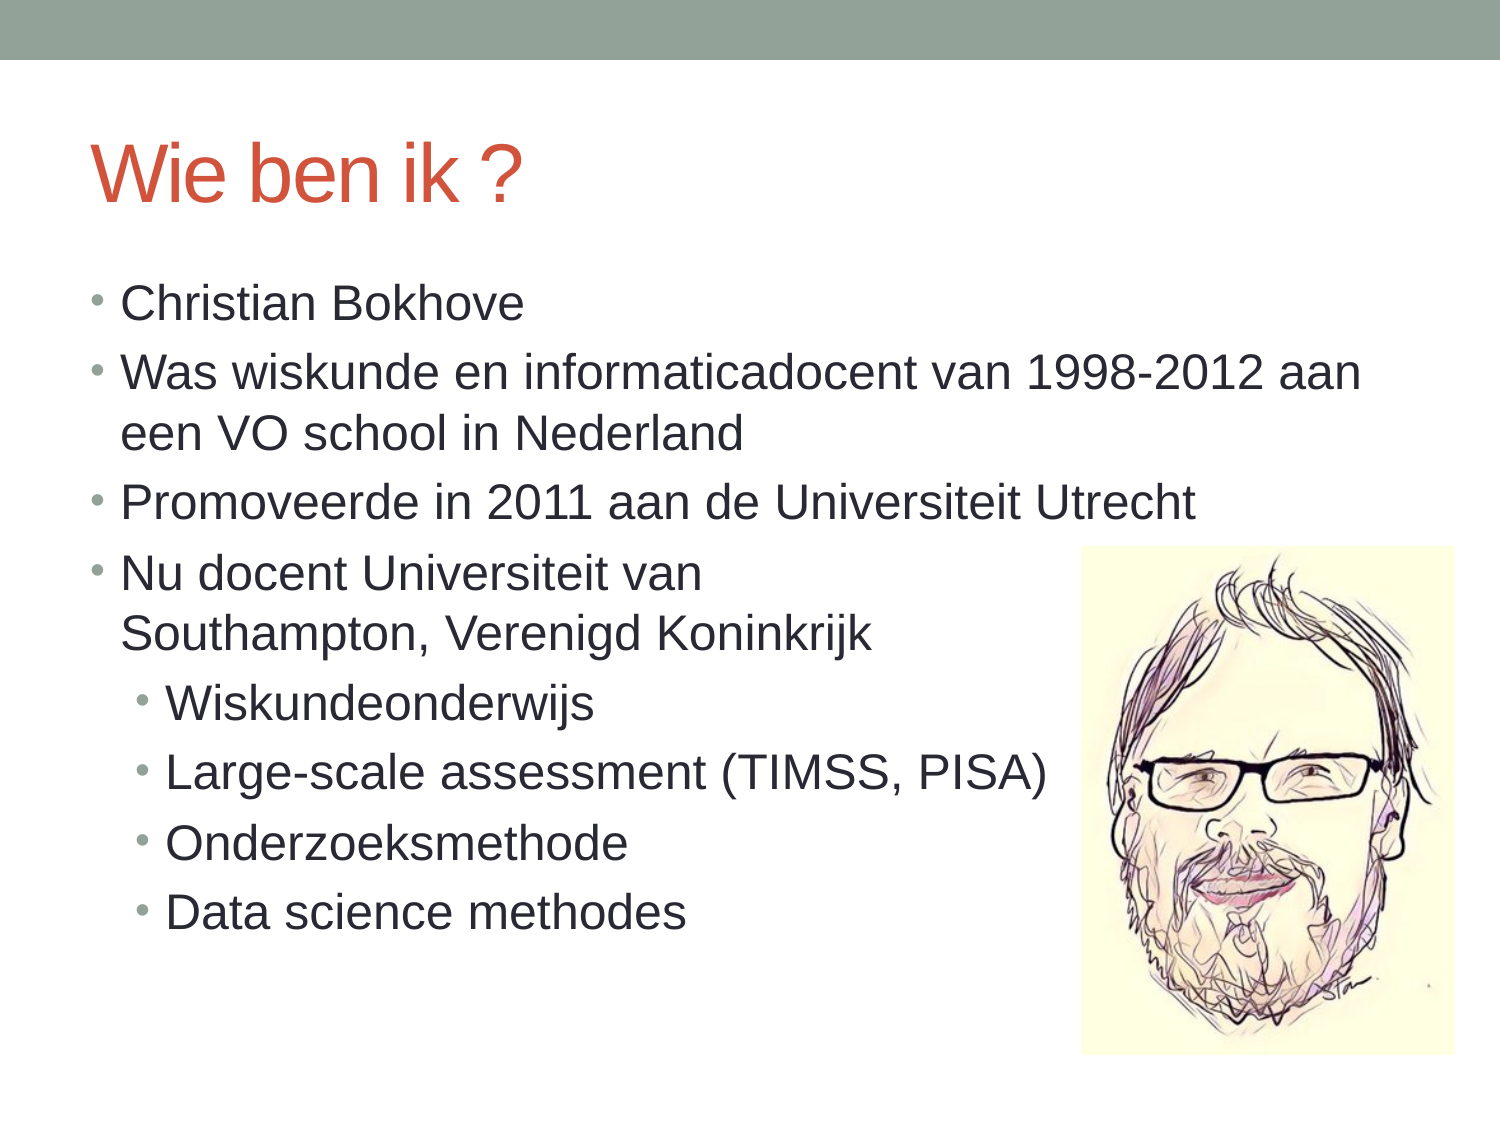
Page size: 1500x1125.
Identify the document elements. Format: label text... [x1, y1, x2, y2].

list Christian Bokhove Was wiskunde en informaticadocent van 1998-2012 aan een VO school in Nederland Promoveerde in 2011 aan de Universiteit Utrecht Nu docent Universiteit van Southampton, Verenigd Koninkrijk Wiskundeonderwijs Large-scale assessment (TIMSS, PISA) Onderzoeksmethode Data science methodes [75, 262, 1425, 1063]
title Wie ben ik ? [75, 87, 1425, 250]
picture [1080, 546, 1455, 1055]
